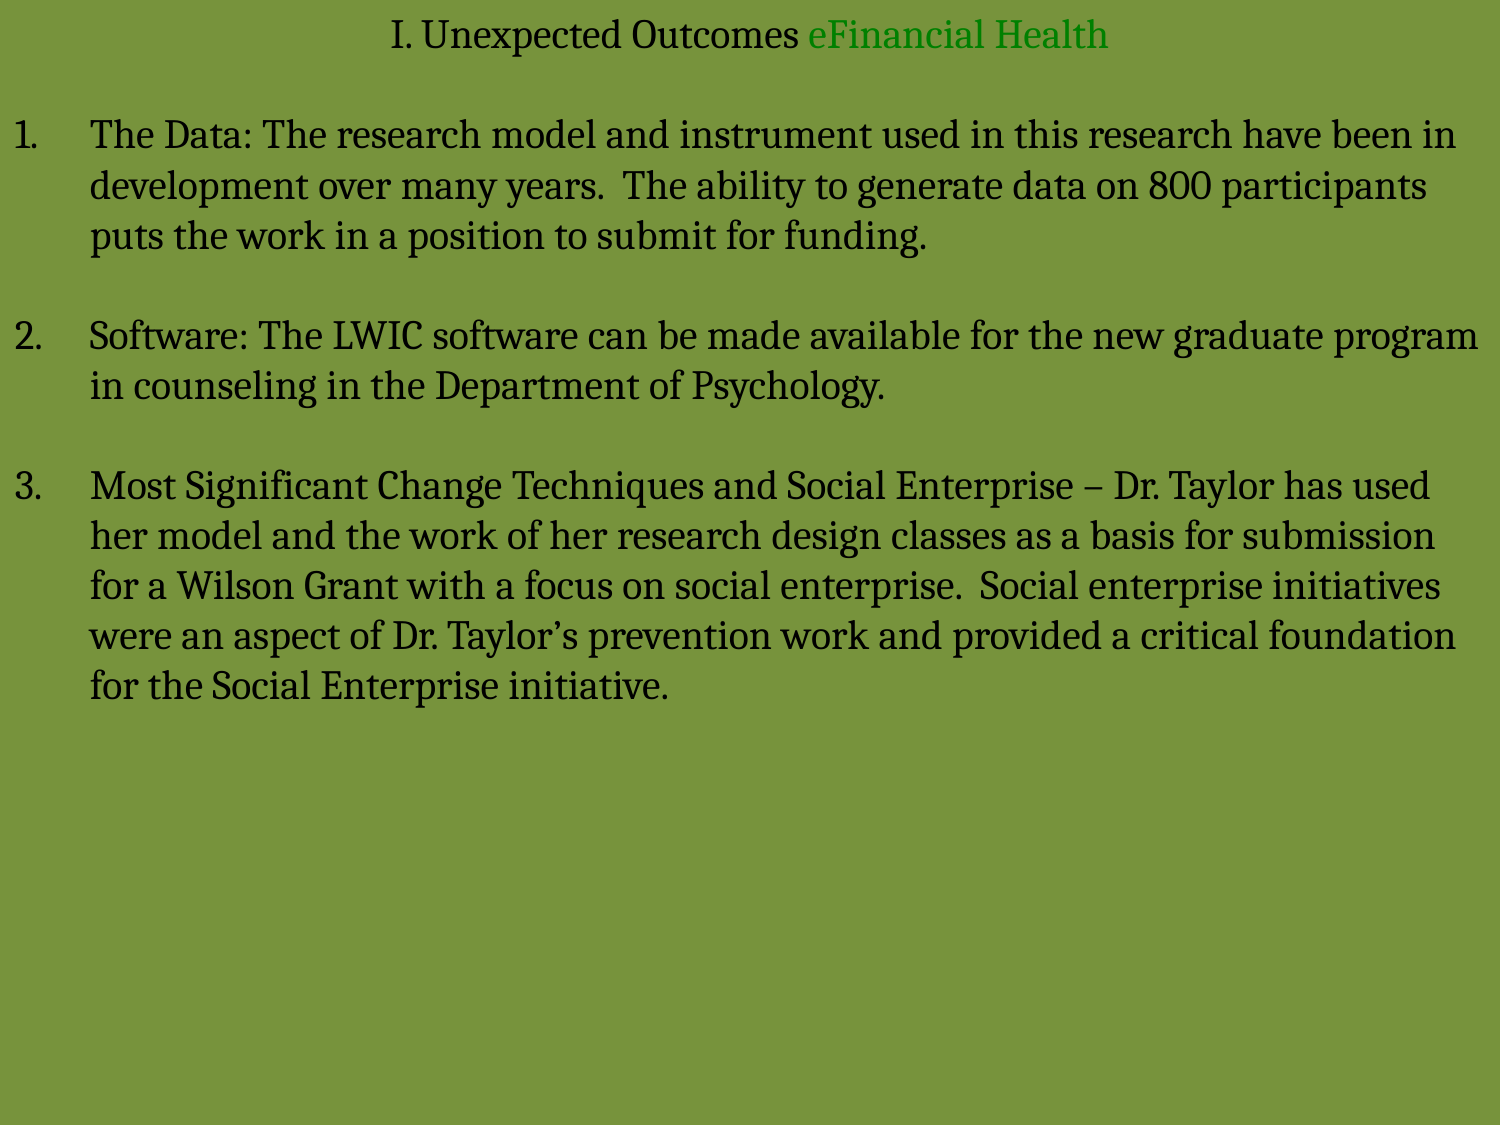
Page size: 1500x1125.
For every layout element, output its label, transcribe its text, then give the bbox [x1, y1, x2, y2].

text_box I. Unexpected Outcomes eFinancial Health The Data: The research model and instrument used in this research have been in development over many years. The ability to generate data on 800 participants puts the work in a position to submit for funding. Software: The LWIC software can be made available for the new graduate program in counseling in the Department of Psychology. Most Significant Change Techniques and Social Enterprise – Dr. Taylor has used her model and the work of her research design classes as a basis for submission for a Wilson Grant with a focus on social enterprise. Social enterprise initiatives were an aspect of Dr. Taylor’s prevention work and provided a critical foundation for the Social Enterprise initiative. [0, 0, 1500, 1125]
